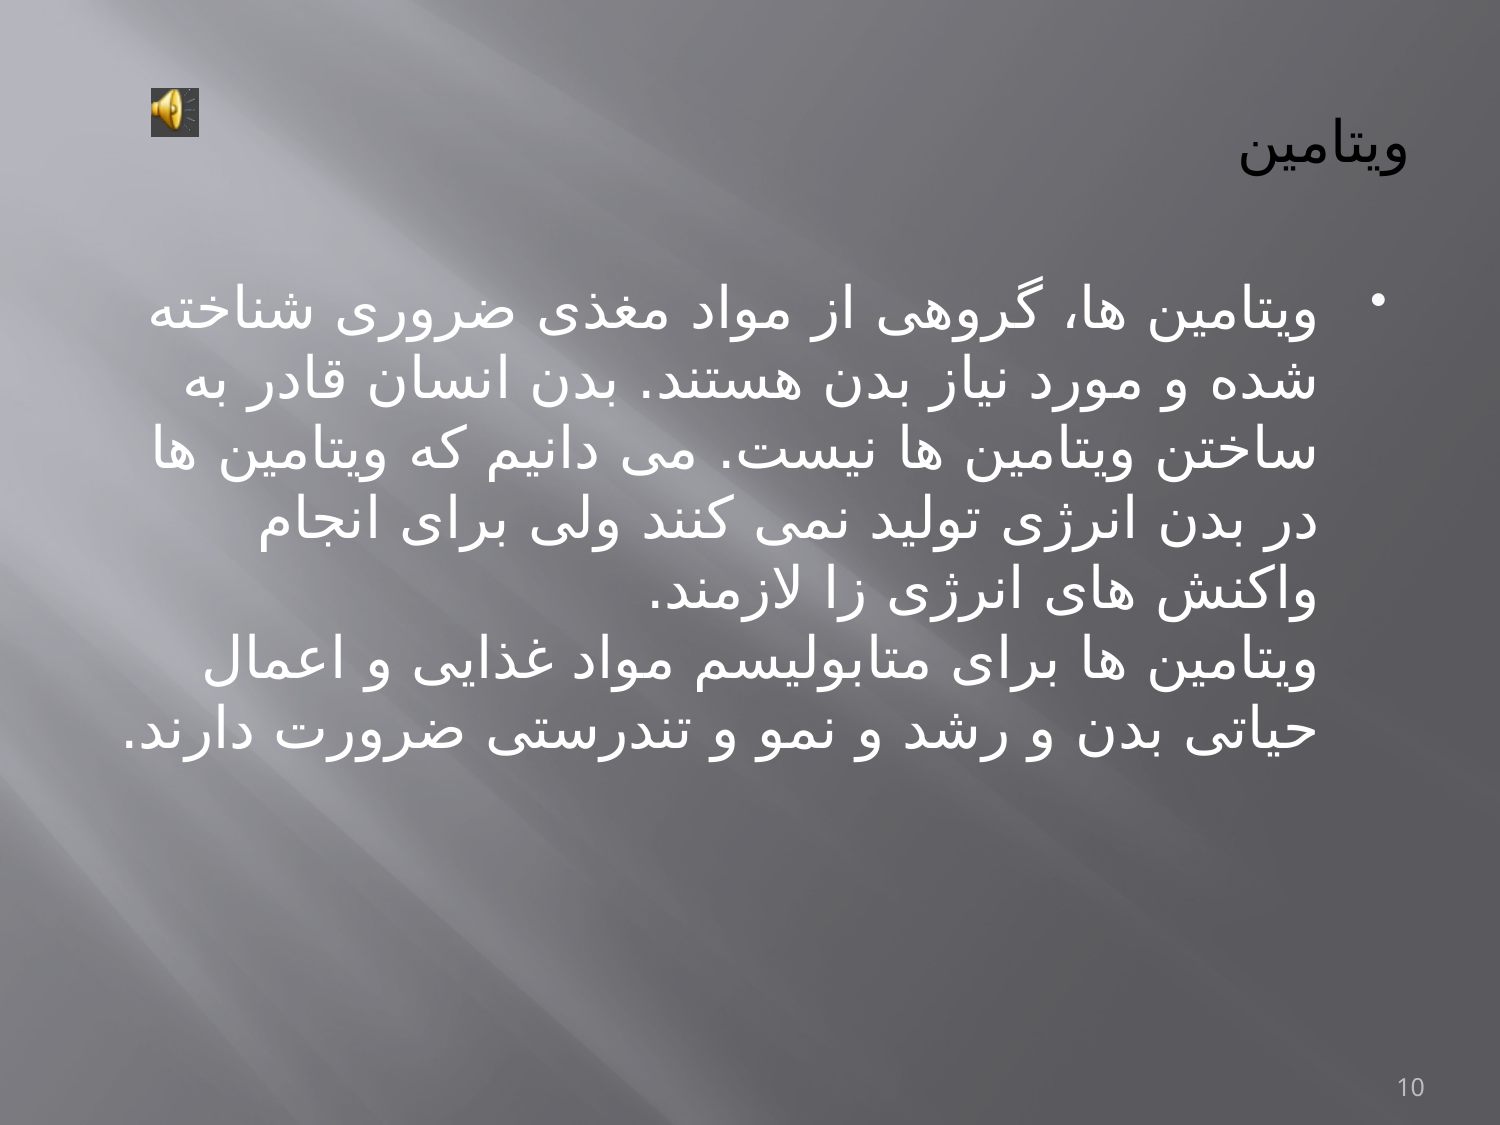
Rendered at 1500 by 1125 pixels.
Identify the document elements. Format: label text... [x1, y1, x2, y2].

list ویتامین ها، گروهی از مواد مغذی ضروری شناخته شده و مورد نیاز بدن هستند. بدن انسان قادر به ساختن ویتامین ها نیست. می دانیم که ویتامین ها در بدن انرژی تولید نمی کنند ولی برای انجام واکنش های انرژی زا لازمند. ویتامین ها برای متابولیسم مواد غذایی و اعمال حیاتی بدن و رشد و نمو و تندرستی ضرورت دارند. [75, 262, 1425, 1035]
slide_number 10 [1299, 1052, 1425, 1113]
picture [149, 87, 201, 138]
title ویتامین [75, 45, 1425, 233]
